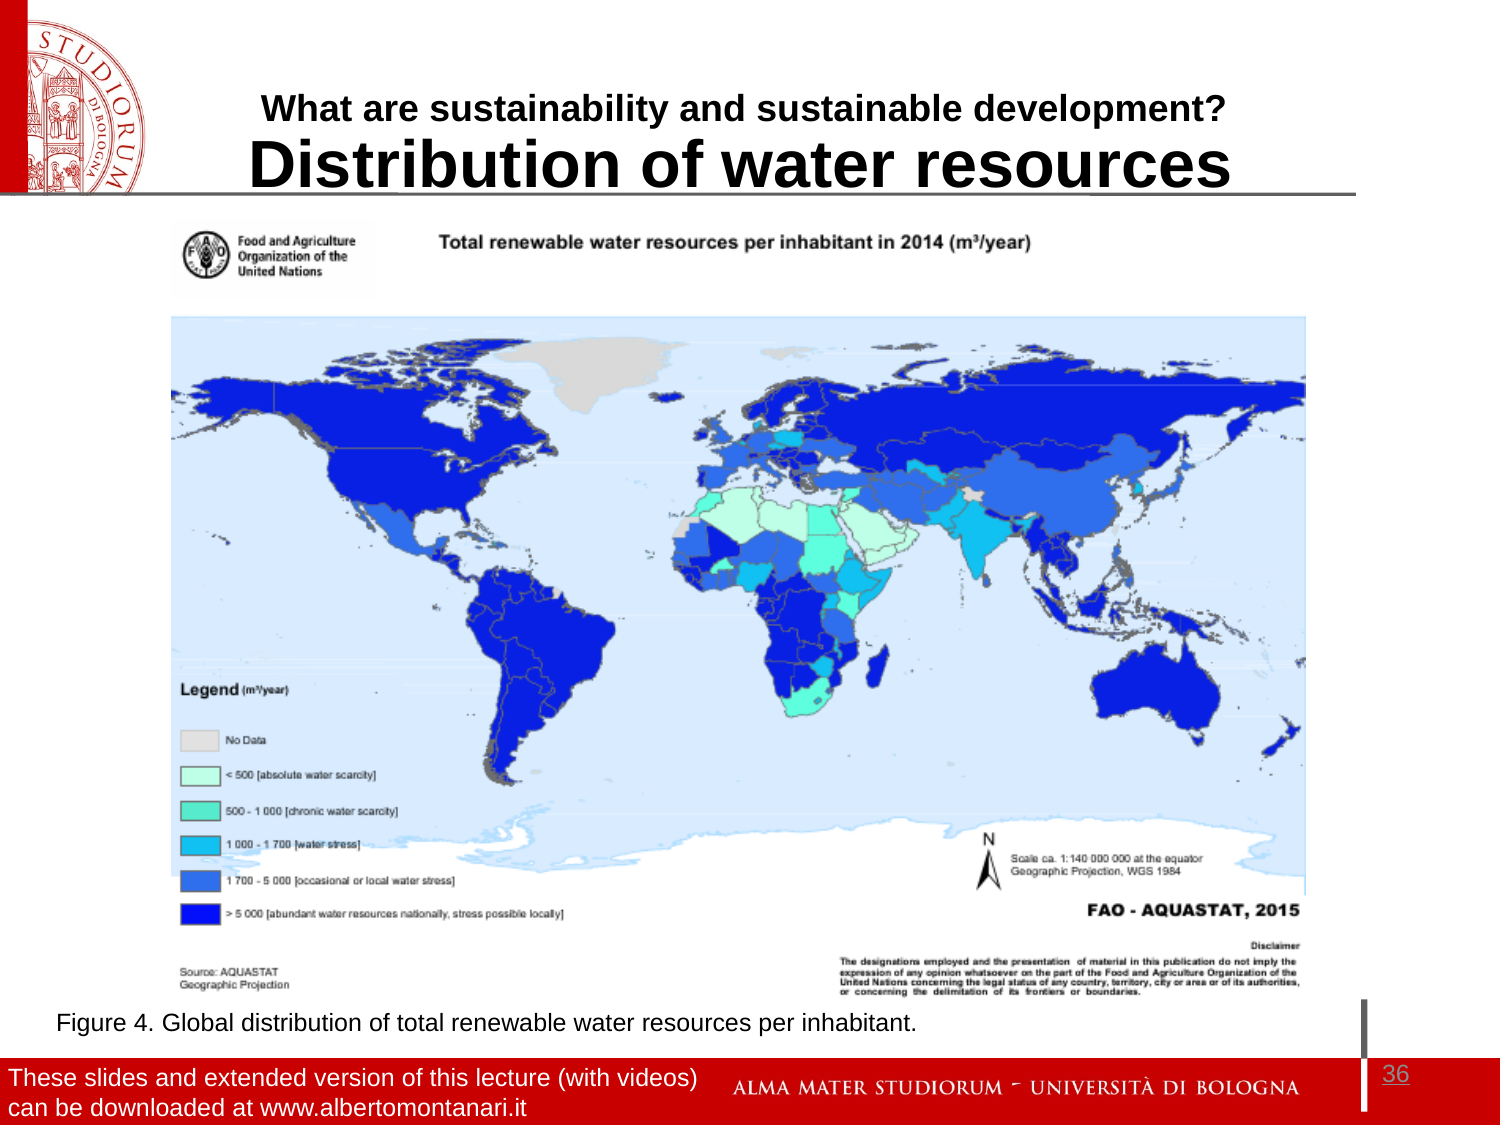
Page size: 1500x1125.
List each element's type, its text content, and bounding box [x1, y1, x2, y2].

text_box Figure 4. Global distribution of total renewable water resources per inhabitant. [41, 999, 1500, 1045]
picture [170, 219, 1306, 1003]
text_box Distribution of water resources [5, 113, 1477, 209]
picture [0, 1058, 1500, 1125]
picture [28, 16, 151, 113]
slide_number 36 [1074, 1045, 1425, 1103]
